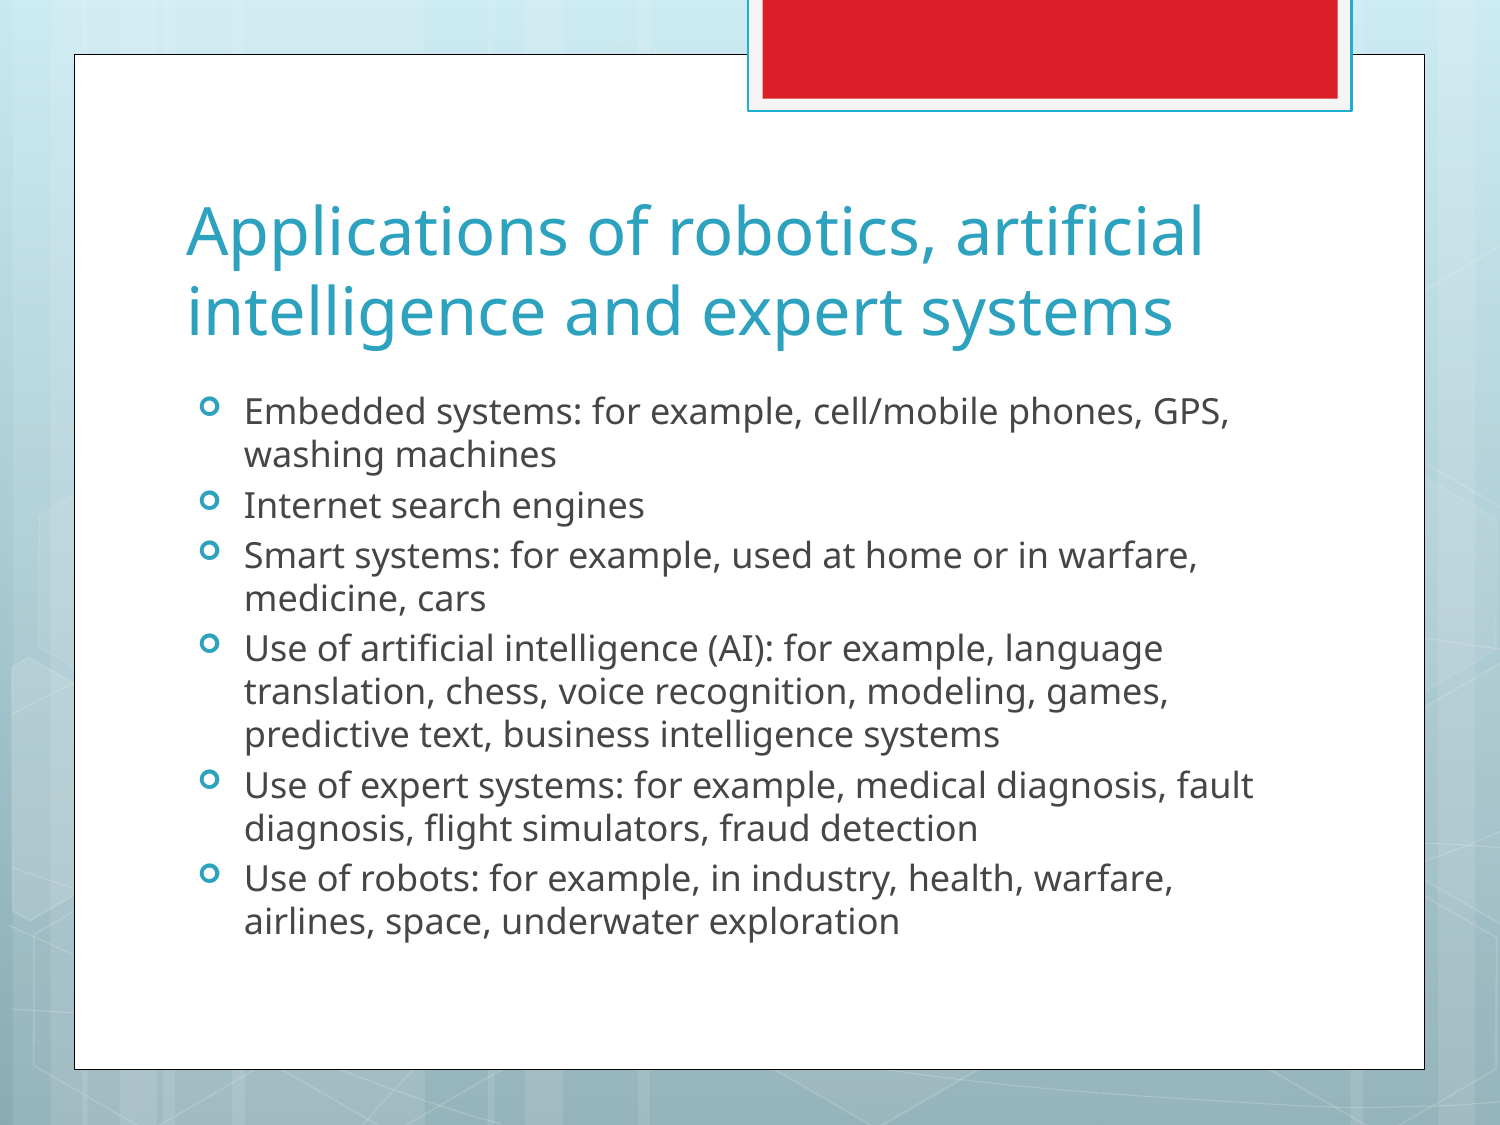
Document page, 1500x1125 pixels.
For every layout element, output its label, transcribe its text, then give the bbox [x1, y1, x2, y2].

title Applications of robotics, artificial intelligence and expert systems [171, 168, 1324, 357]
list Embedded systems: for example, cell/mobile phones, GPS, washing machines Internet search engines Smart systems: for example, used at home or in warfare, medicine, cars Use of artificial intelligence (AI): for example, language translation, chess, voice recognition, modeling, games, predictive text, business intelligence systems Use of expert systems: for example, medical diagnosis, fault diagnosis, flight simulators, fraud detection Use of robots: for example, in industry, health, warfare, airlines, space, underwater exploration [171, 381, 1283, 957]
